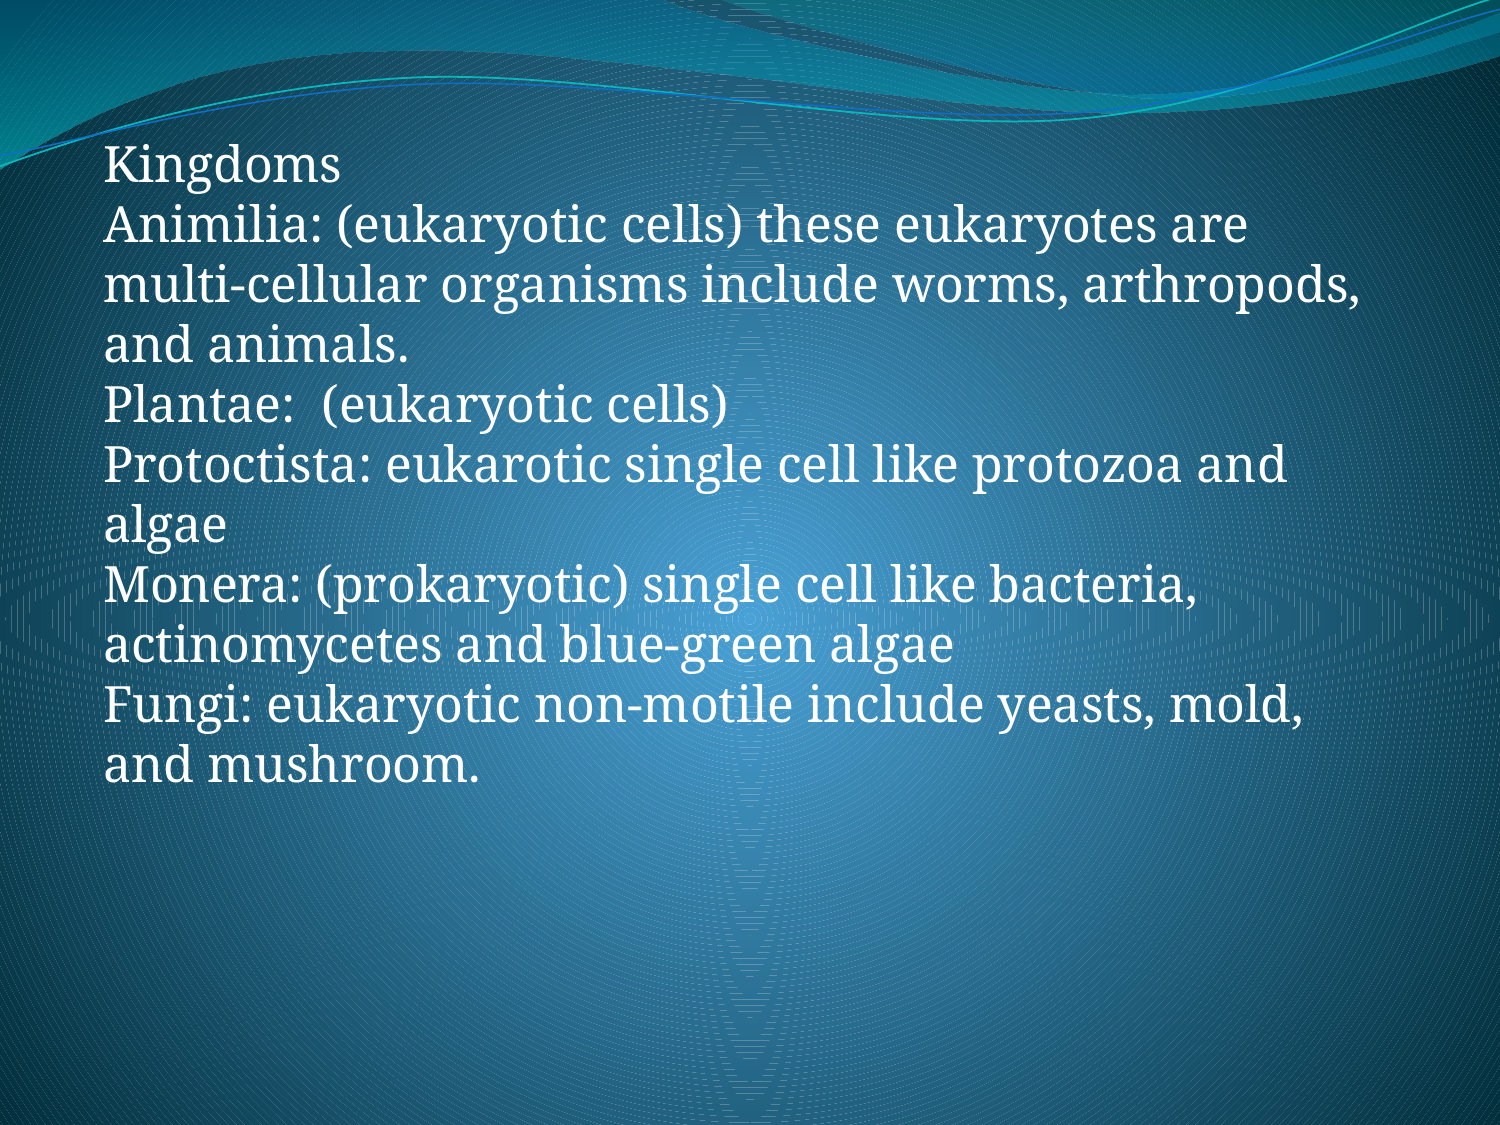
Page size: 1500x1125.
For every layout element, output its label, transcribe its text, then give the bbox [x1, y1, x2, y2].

text_box Kingdoms Animilia: (eukaryotic cells) these eukaryotes are multi-cellular organisms include worms, arthropods, and animals. Plantae: (eukaryotic cells) Protoctista: eukarotic single cell like protozoa and algae Monera: (prokaryotic) single cell like bacteria, actinomycetes and blue-green algae Fungi: eukaryotic non-motile include yeasts, mold, and mushroom. [88, 125, 1400, 921]
